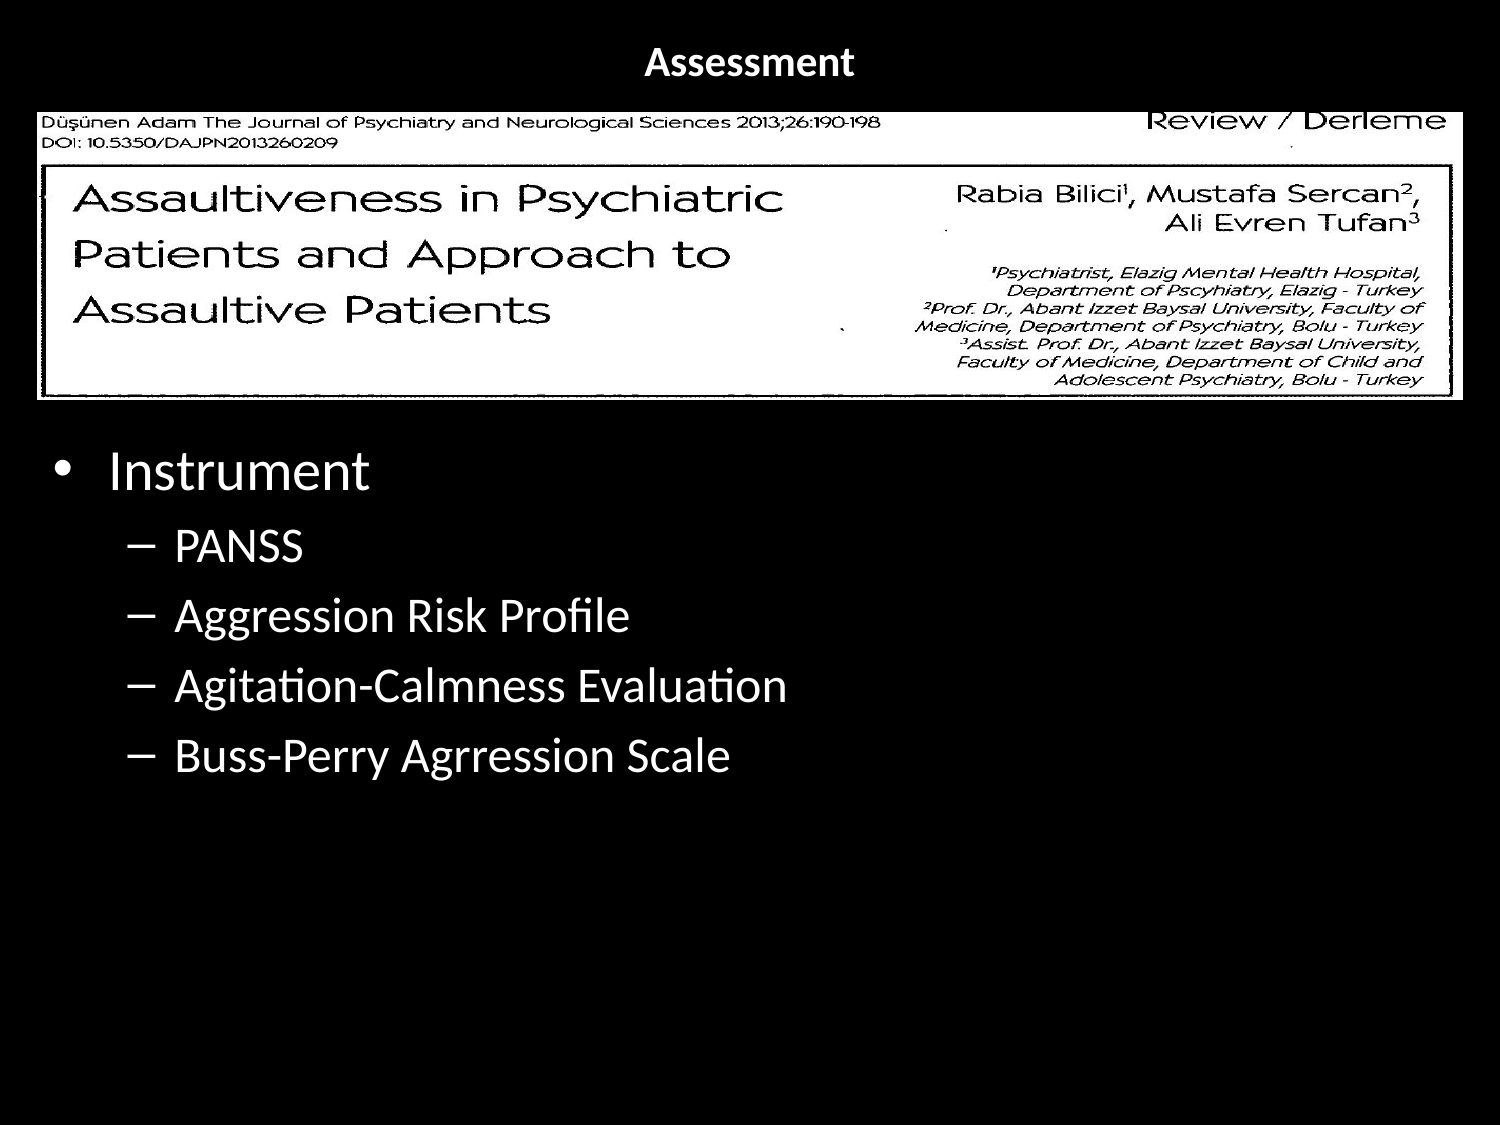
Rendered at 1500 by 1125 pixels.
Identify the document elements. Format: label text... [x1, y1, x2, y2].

list Instrument PANSS Aggression Risk Profile Agitation-Calmness Evaluation Buss-Perry Agrression Scale [37, 425, 1425, 1005]
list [37, 112, 1463, 401]
title Assessment [75, 24, 1425, 93]
